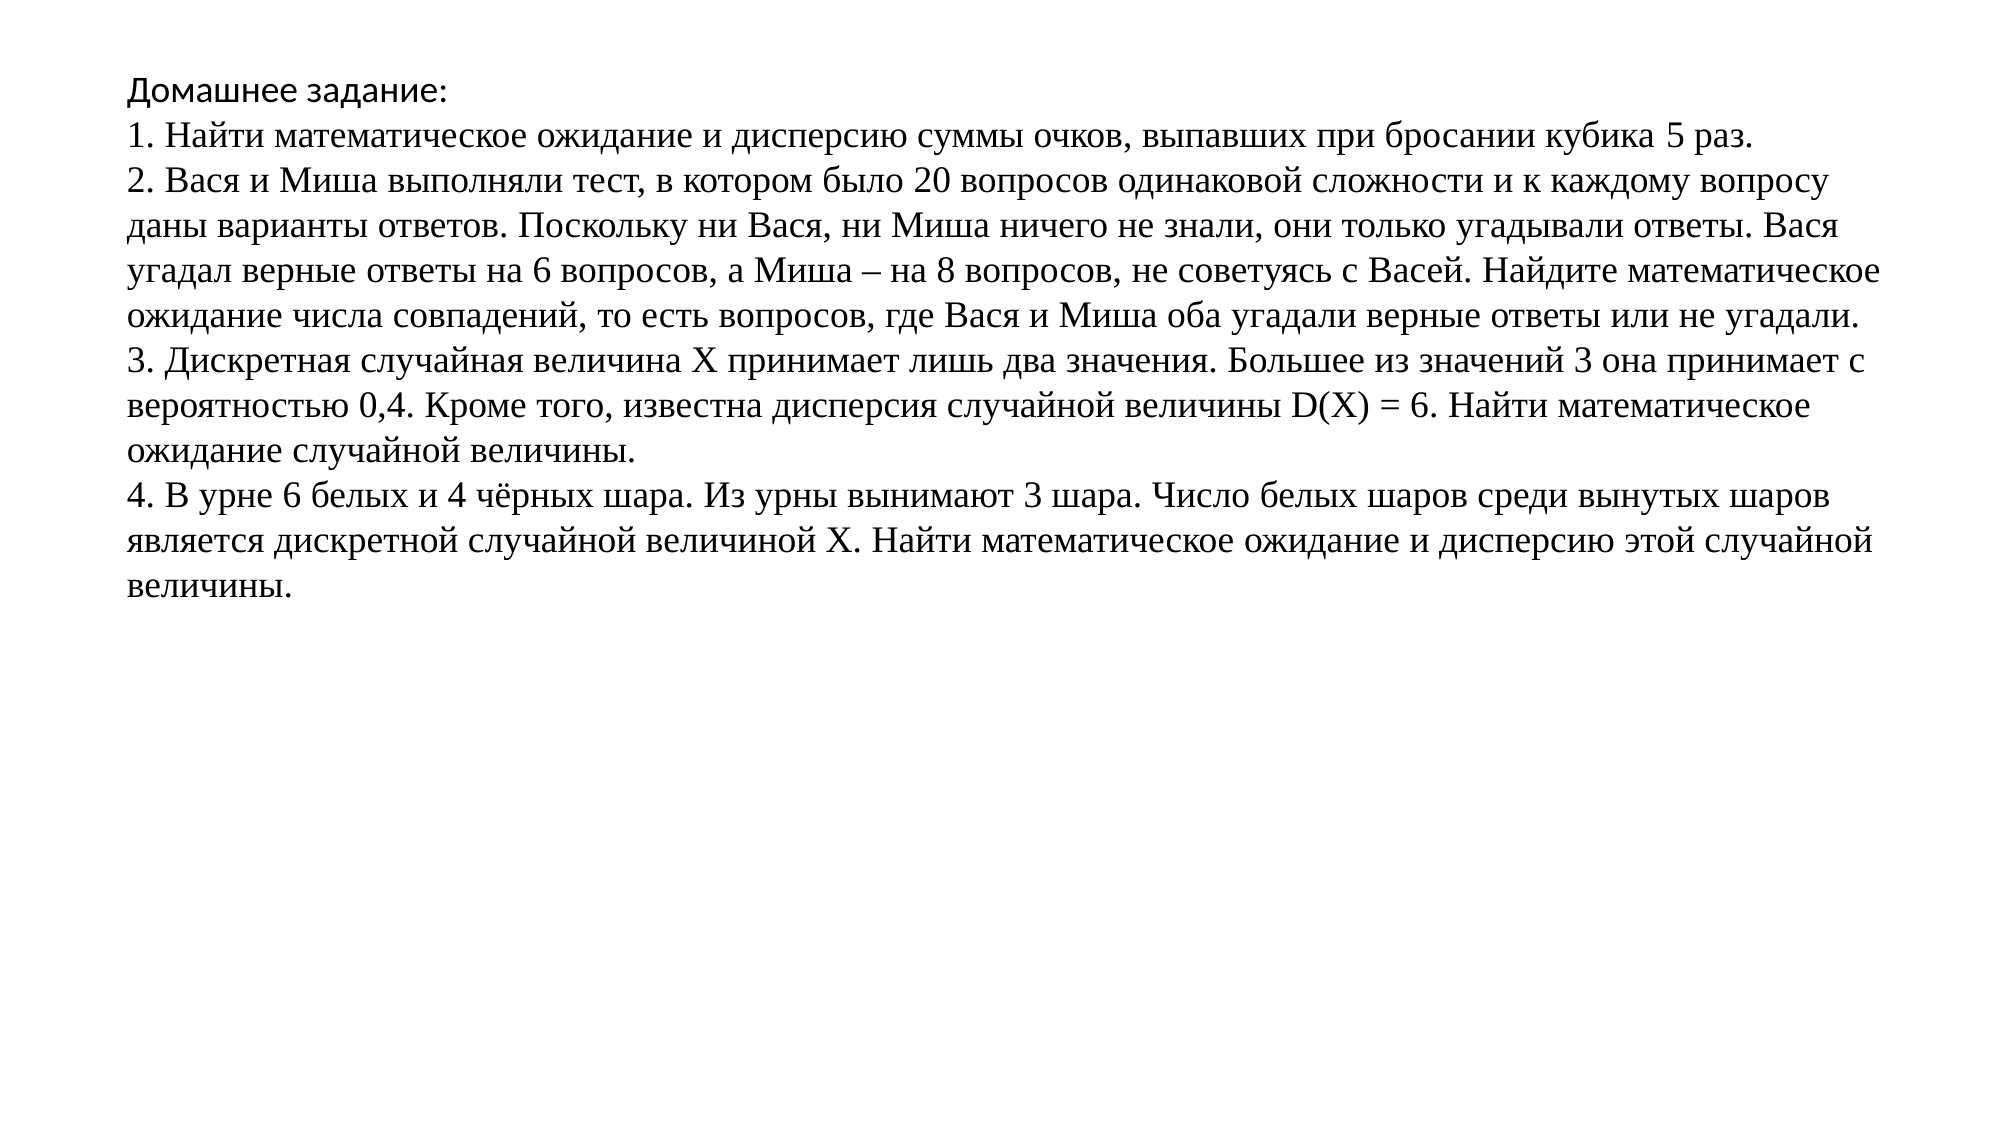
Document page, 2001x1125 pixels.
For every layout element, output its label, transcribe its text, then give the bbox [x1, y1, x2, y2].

text_box Домашнее задание: 1. Найти математическое ожидание и дисперсию суммы очков, выпавших при бросании кубика 5 раз. 2. Вася и Миша выполняли тест, в котором было 20 вопросов одинаковой сложности и к каждому вопросу даны варианты ответов. Поскольку ни Вася, ни Миша ничего не знали, они только угадывали ответы. Вася угадал верные ответы на 6 вопросов, а Миша – на 8 вопросов, не советуясь с Васей. Найдите математическое ожидание числа совпадений, то есть вопросов, где Вася и Миша оба угадали верные ответы или не угадали. 3. Дискретная случайная величина X принимает лишь два значения. Большее из значений 3 она принимает с вероятностью 0,4. Кроме того, известна дисперсия случайной величины D(X) = 6. Найти математическое ожидание случайной величины. 4. В урне 6 белых и 4 чёрных шара. Из урны вынимают 3 шара. Число белых шаров среди вынутых шаров является дискретной случайной величиной X. Найти математическое ожидание и дисперсию этой случайной величины. [112, 57, 1930, 657]
